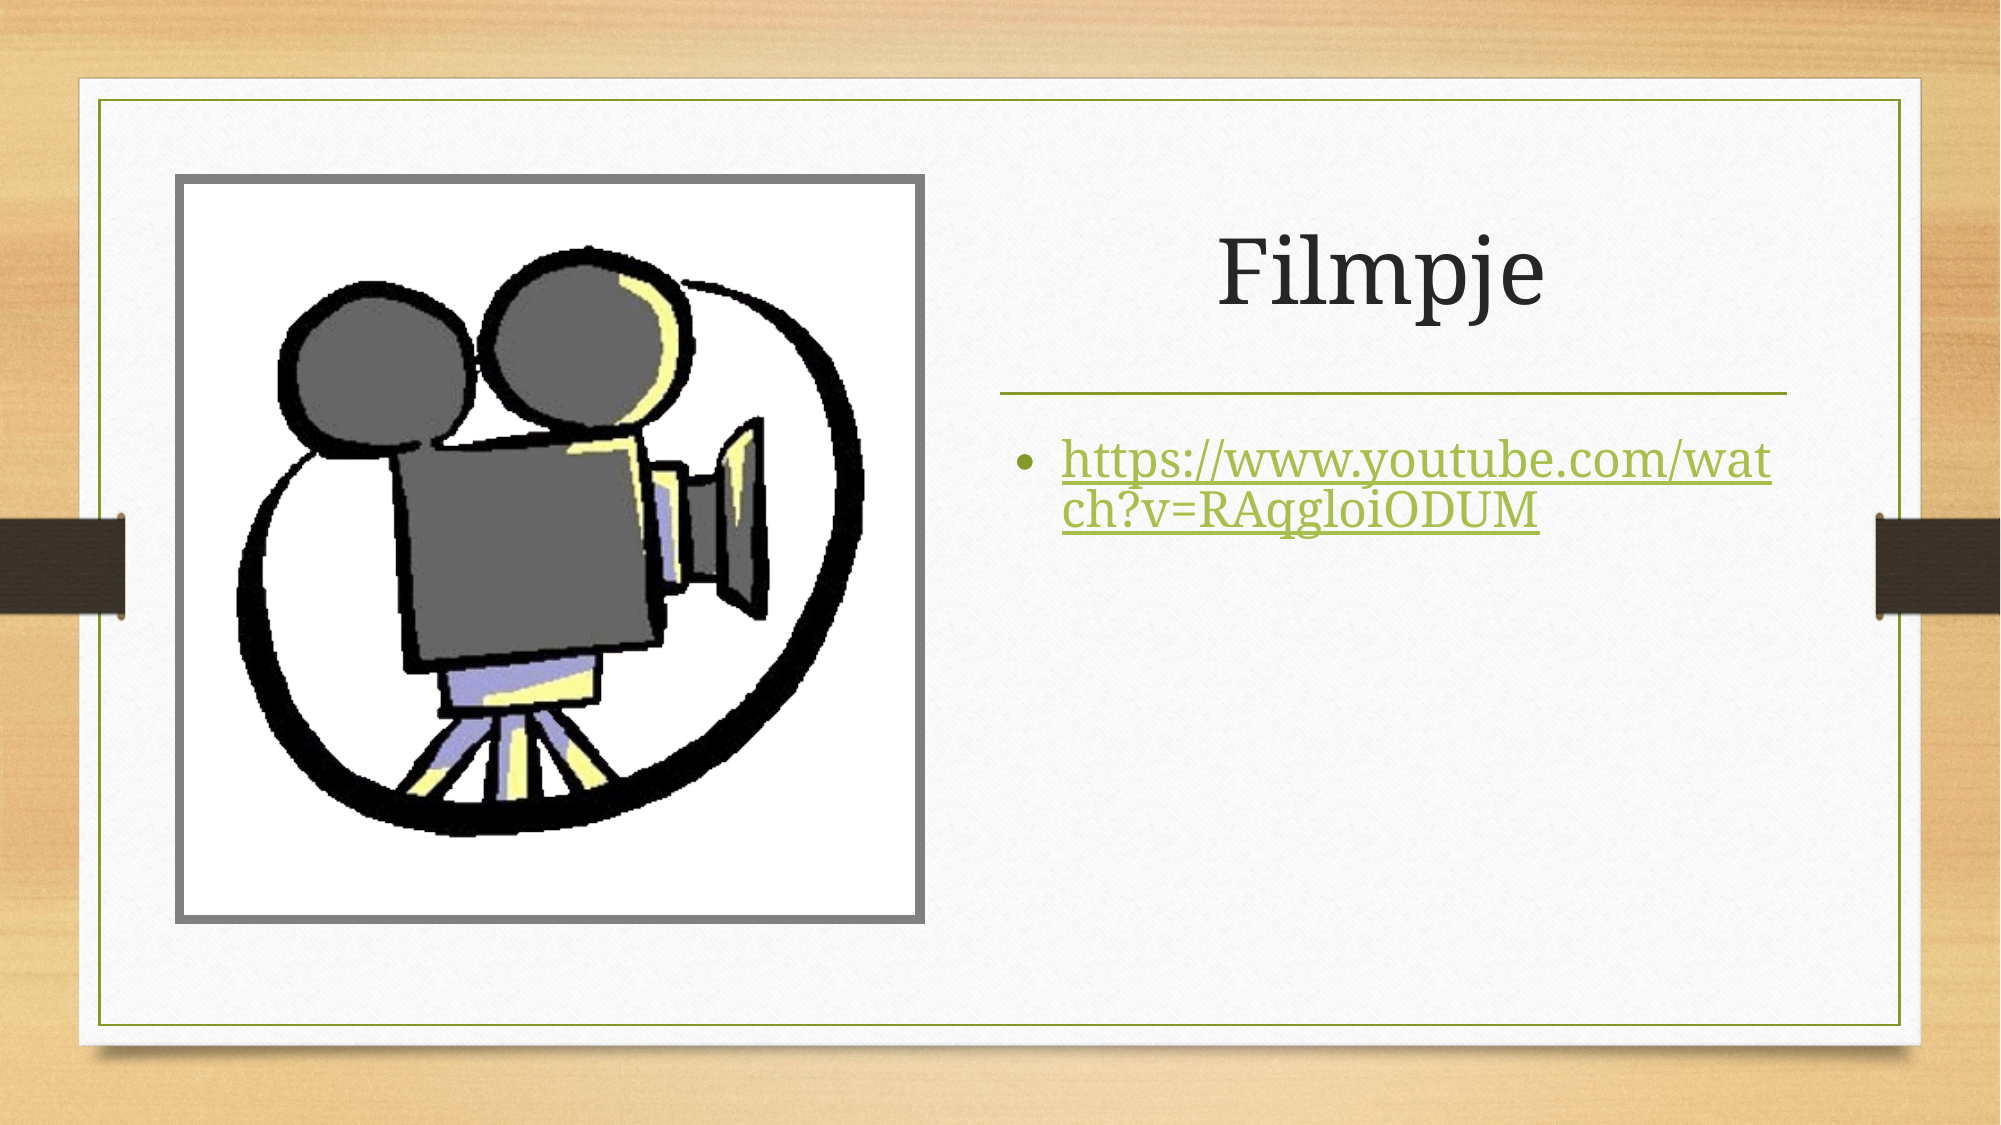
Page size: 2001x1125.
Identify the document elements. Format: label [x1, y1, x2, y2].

picture [232, 231, 867, 865]
text_box [0, 0, 2000, 1125]
